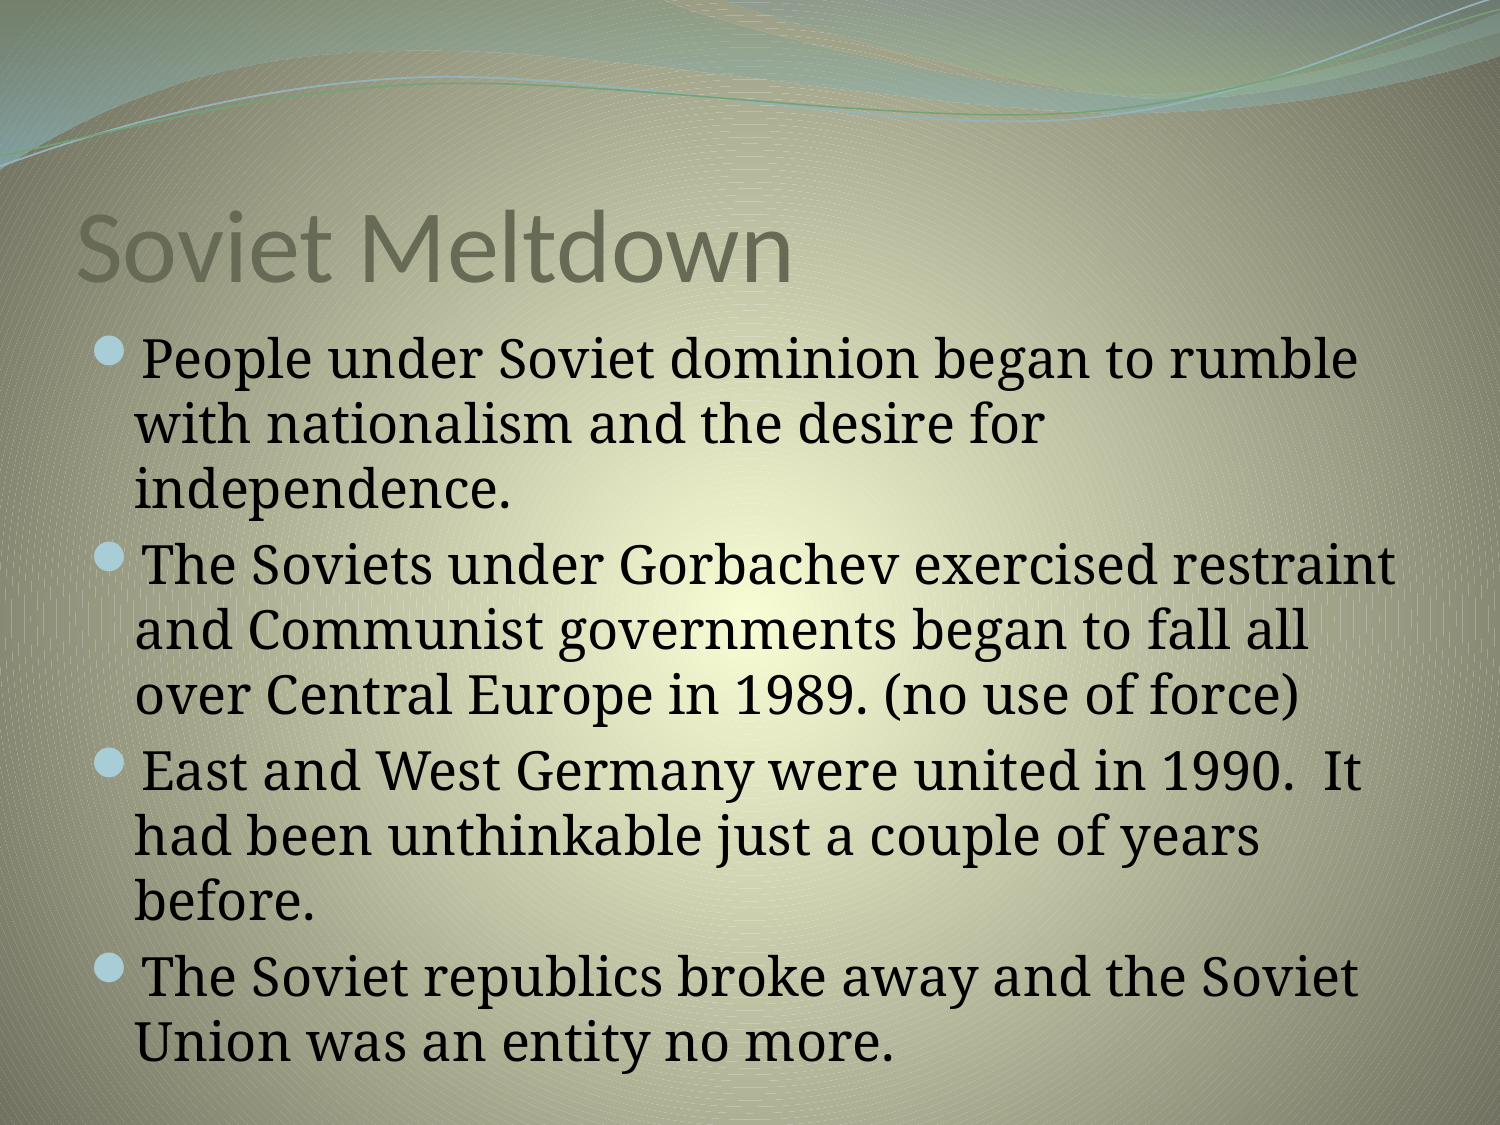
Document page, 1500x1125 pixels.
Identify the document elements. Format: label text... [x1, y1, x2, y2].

list People under Soviet dominion began to rumble with nationalism and the desire for independence. The Soviets under Gorbachev exercised restraint and Communist governments began to fall all over Central Europe in 1989. (no use of force) East and West Germany were united in 1990. It had been unthinkable just a couple of years before. The Soviet republics broke away and the Soviet Union was an entity no more. [75, 317, 1425, 1038]
title Soviet Meltdown [75, 115, 1425, 303]
